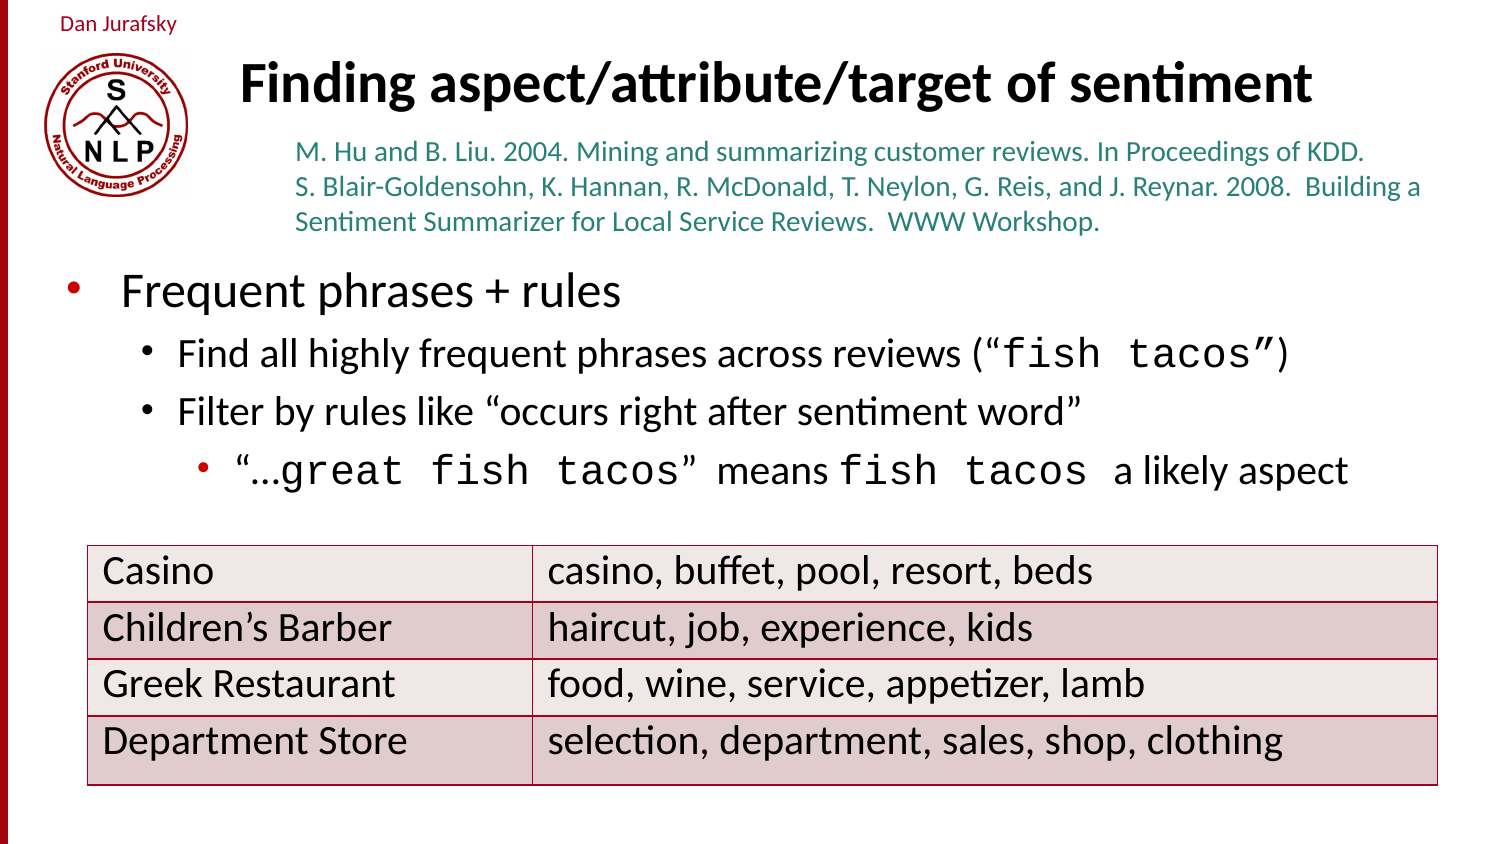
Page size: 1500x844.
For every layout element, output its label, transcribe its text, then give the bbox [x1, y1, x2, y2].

text_box M. Hu and B. Liu. 2004. Mining and summarizing customer reviews. In Proceedings of KDD. S. Blair-Goldensohn, K. Hannan, R. McDonald, T. Neylon, G. Reis, and J. Reynar. 2008. Building a Sentiment Summarizer for Local Service Reviews. WWW Workshop. [280, 121, 1463, 245]
table_header casino, buffet, pool, resort, beds [533, 546, 1437, 601]
table_cell haircut, job, experience, kids [533, 603, 1437, 658]
table_cell Department Store [88, 717, 532, 784]
table_cell food, wine, service, appetizer, lamb [533, 660, 1437, 715]
table_cell selection, department, sales, shop, clothing [533, 717, 1437, 784]
list Frequent phrases + rules Find all highly frequent phrases across reviews (“fish tacos”) Filter by rules like “occurs right after sentiment word” “…great fish tacos” means fish tacos a likely aspect [50, 249, 1450, 797]
title Finding aspect/attribute/target of sentiment [225, 34, 1450, 122]
table_cell Greek Restaurant [88, 660, 532, 715]
table_cell Children’s Barber [88, 603, 532, 658]
picture [44, 53, 188, 197]
table_header Casino [88, 546, 532, 601]
